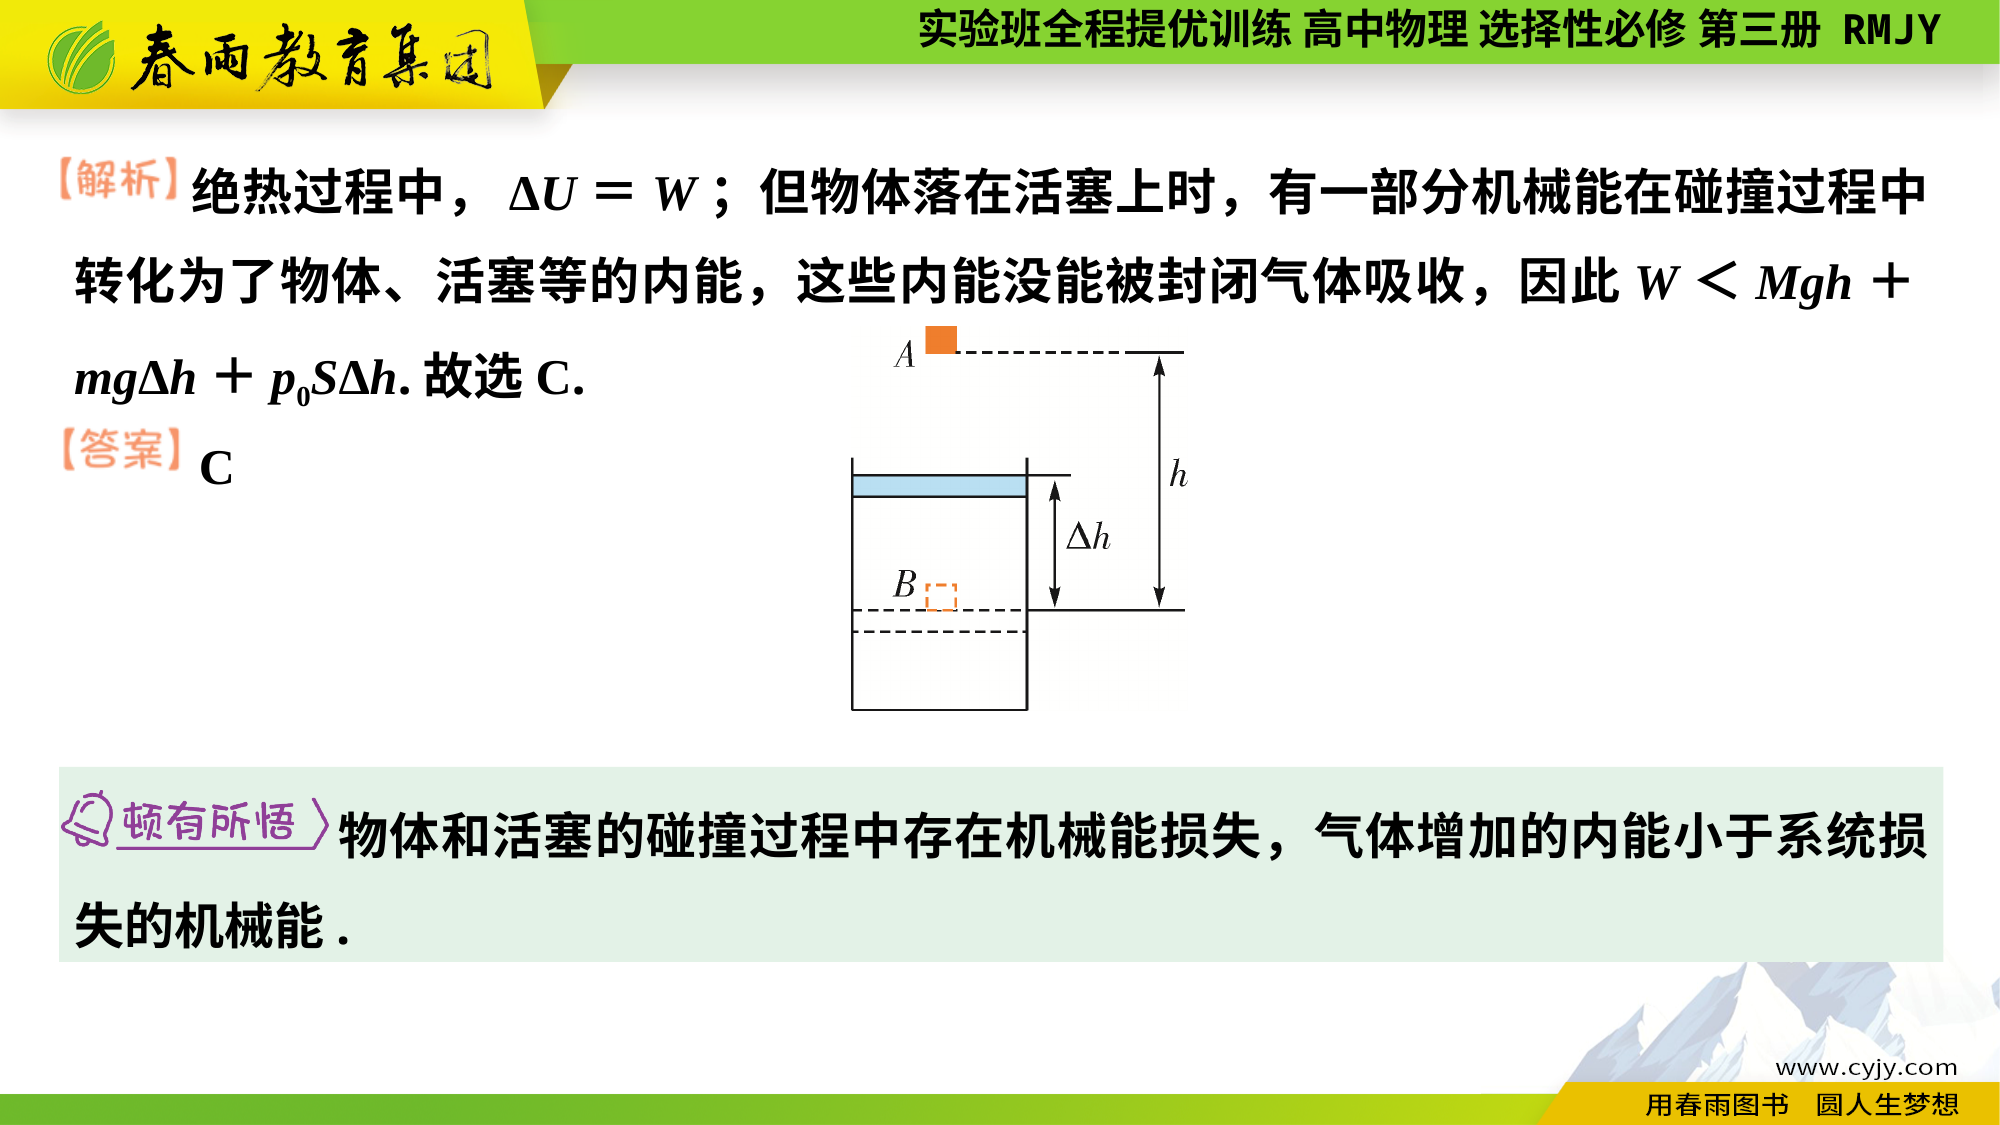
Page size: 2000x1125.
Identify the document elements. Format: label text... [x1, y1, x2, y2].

text_box 物体和活塞的碰撞过程中存在机械能损失，气体增加的内能小于系统损失的机械能. [59, 766, 1944, 962]
text_box C [59, 397, 433, 502]
picture [0, 0, 2000, 1125]
list 绝热过程中，ΔU＝W；但物体落在活塞上时，有一部分机械能在碰撞过程中转化为了物体、活塞等的内能，这些内能没能被封闭气体吸收，因此W＜Mgh＋mgΔh＋p0SΔh.故选C. [59, 122, 1944, 399]
